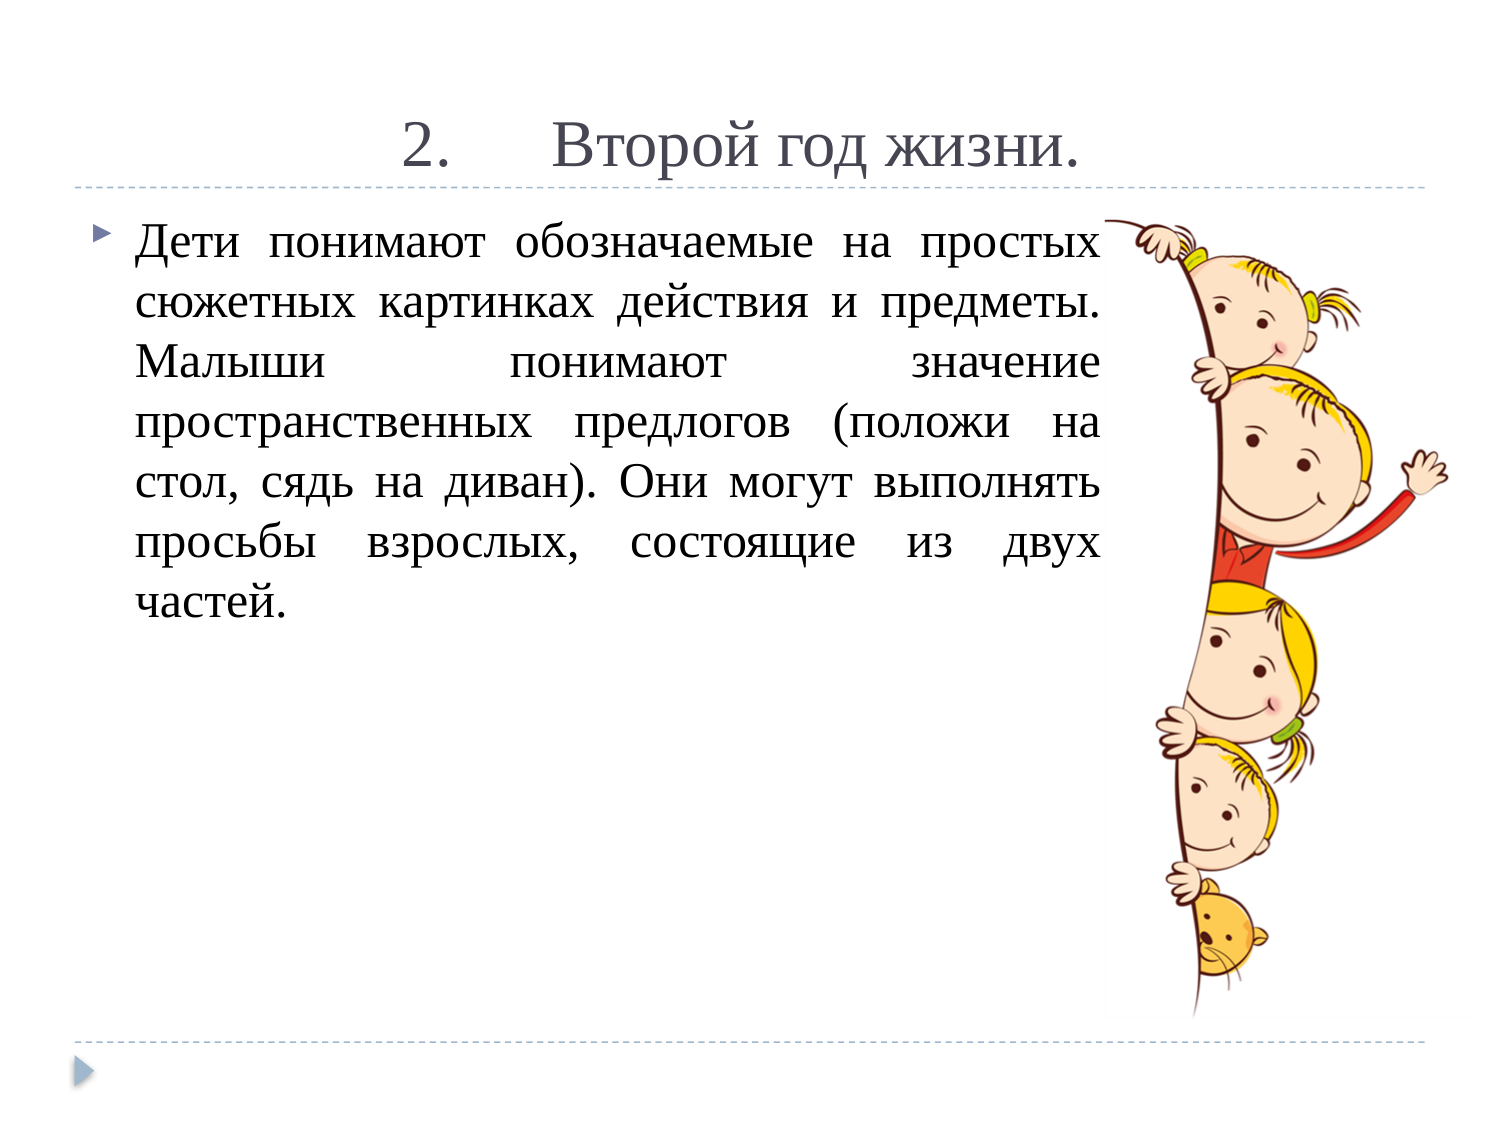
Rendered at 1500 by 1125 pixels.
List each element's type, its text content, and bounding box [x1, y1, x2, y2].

title 2. Второй год жизни. [75, 24, 1425, 188]
picture [1104, 219, 1478, 1031]
list Дети понимают обозначаемые на простых сюжетных картинках действия и предметы. Малыши понимают значение пространственных предлогов (положи на стол, сядь на диван). Они могут выполнять просьбы взрослых, состоящие из двух частей. [75, 200, 1117, 1010]
